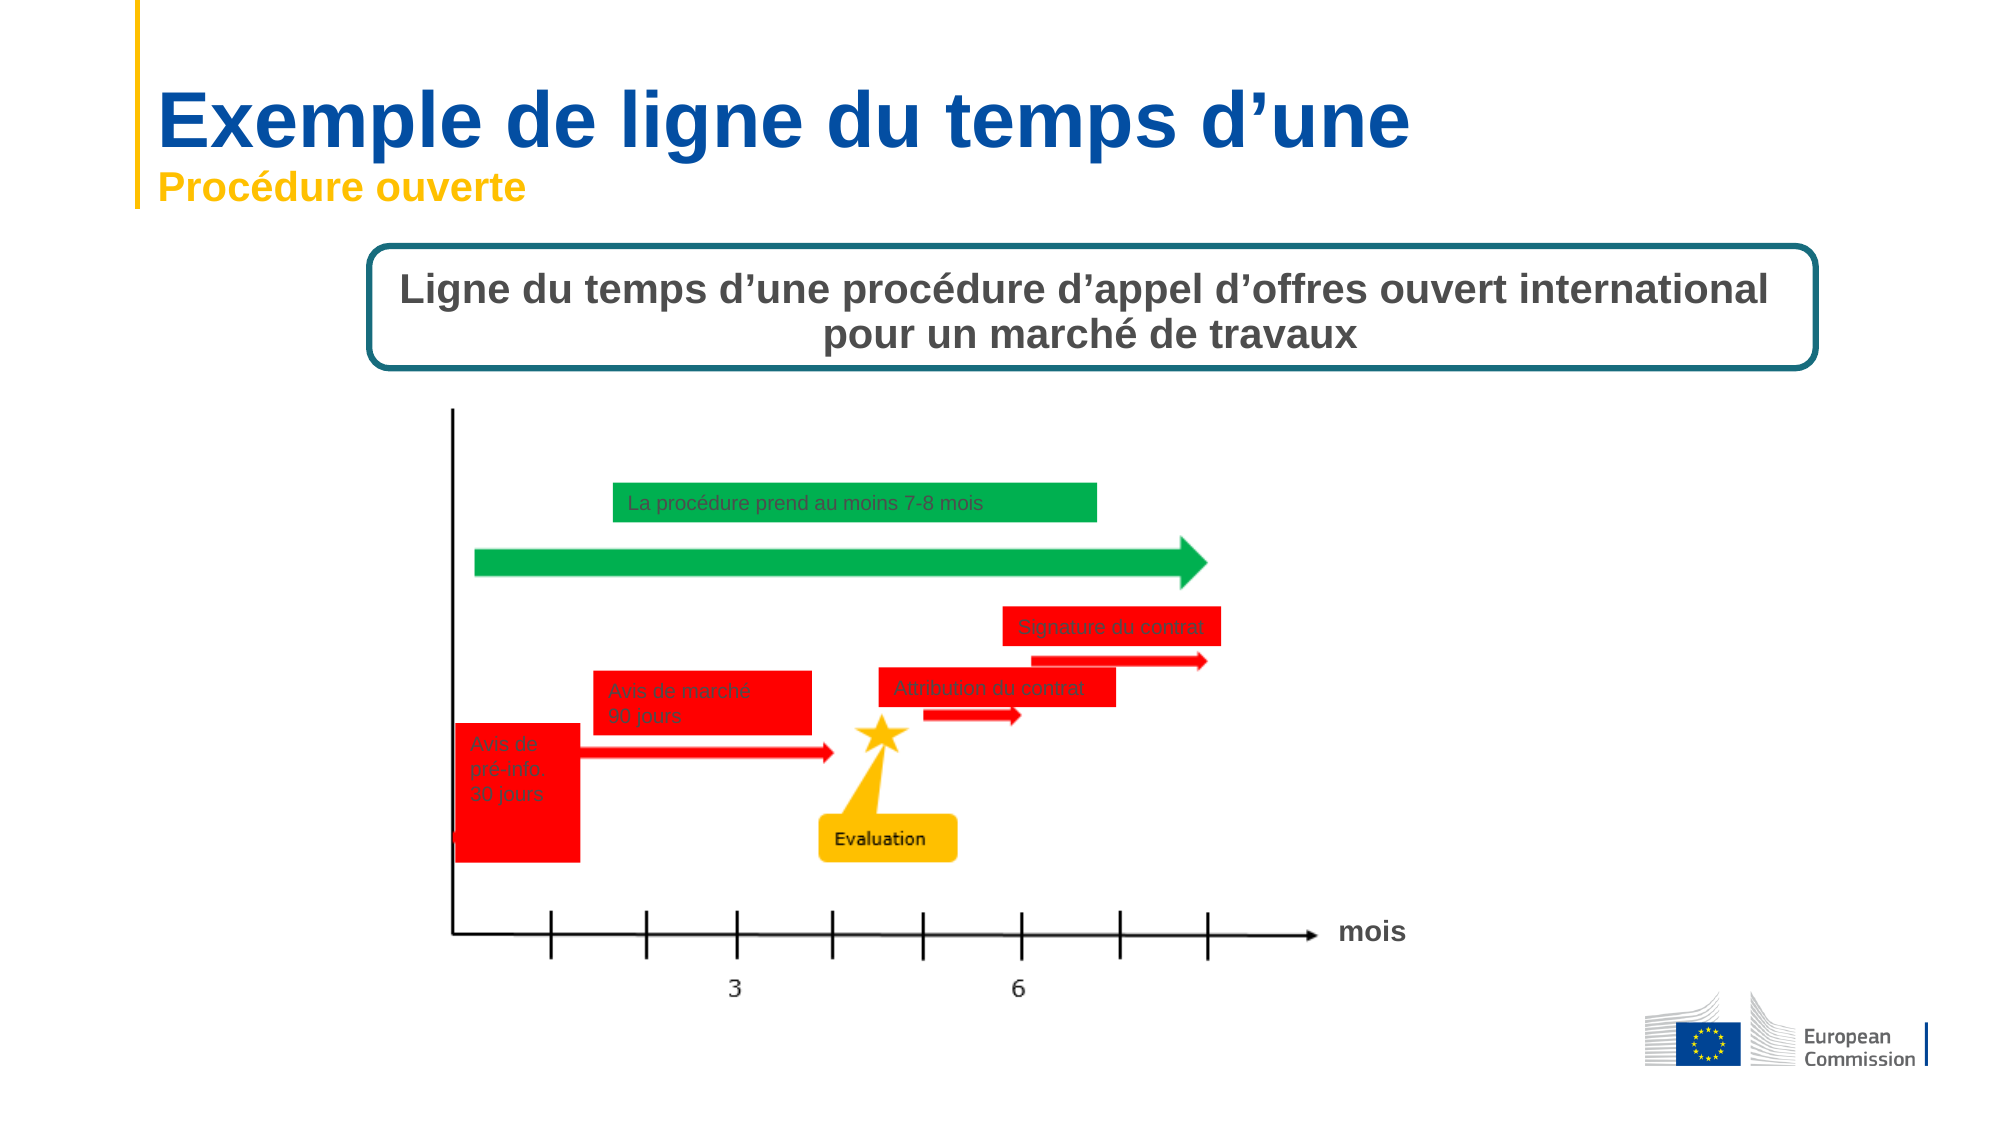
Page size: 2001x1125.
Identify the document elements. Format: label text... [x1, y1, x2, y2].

text_box mois [1341, 904, 1530, 955]
title Ligne du temps d’une procédure d’appel d’offres ouvert international pour un marché de travaux [204, 204, 1976, 358]
picture [392, 376, 1341, 1019]
text_box Exemple de ligne du temps d’une Procédure ouverte [142, 81, 2000, 211]
picture [1645, 991, 1928, 1066]
text_box [368, 244, 1817, 370]
